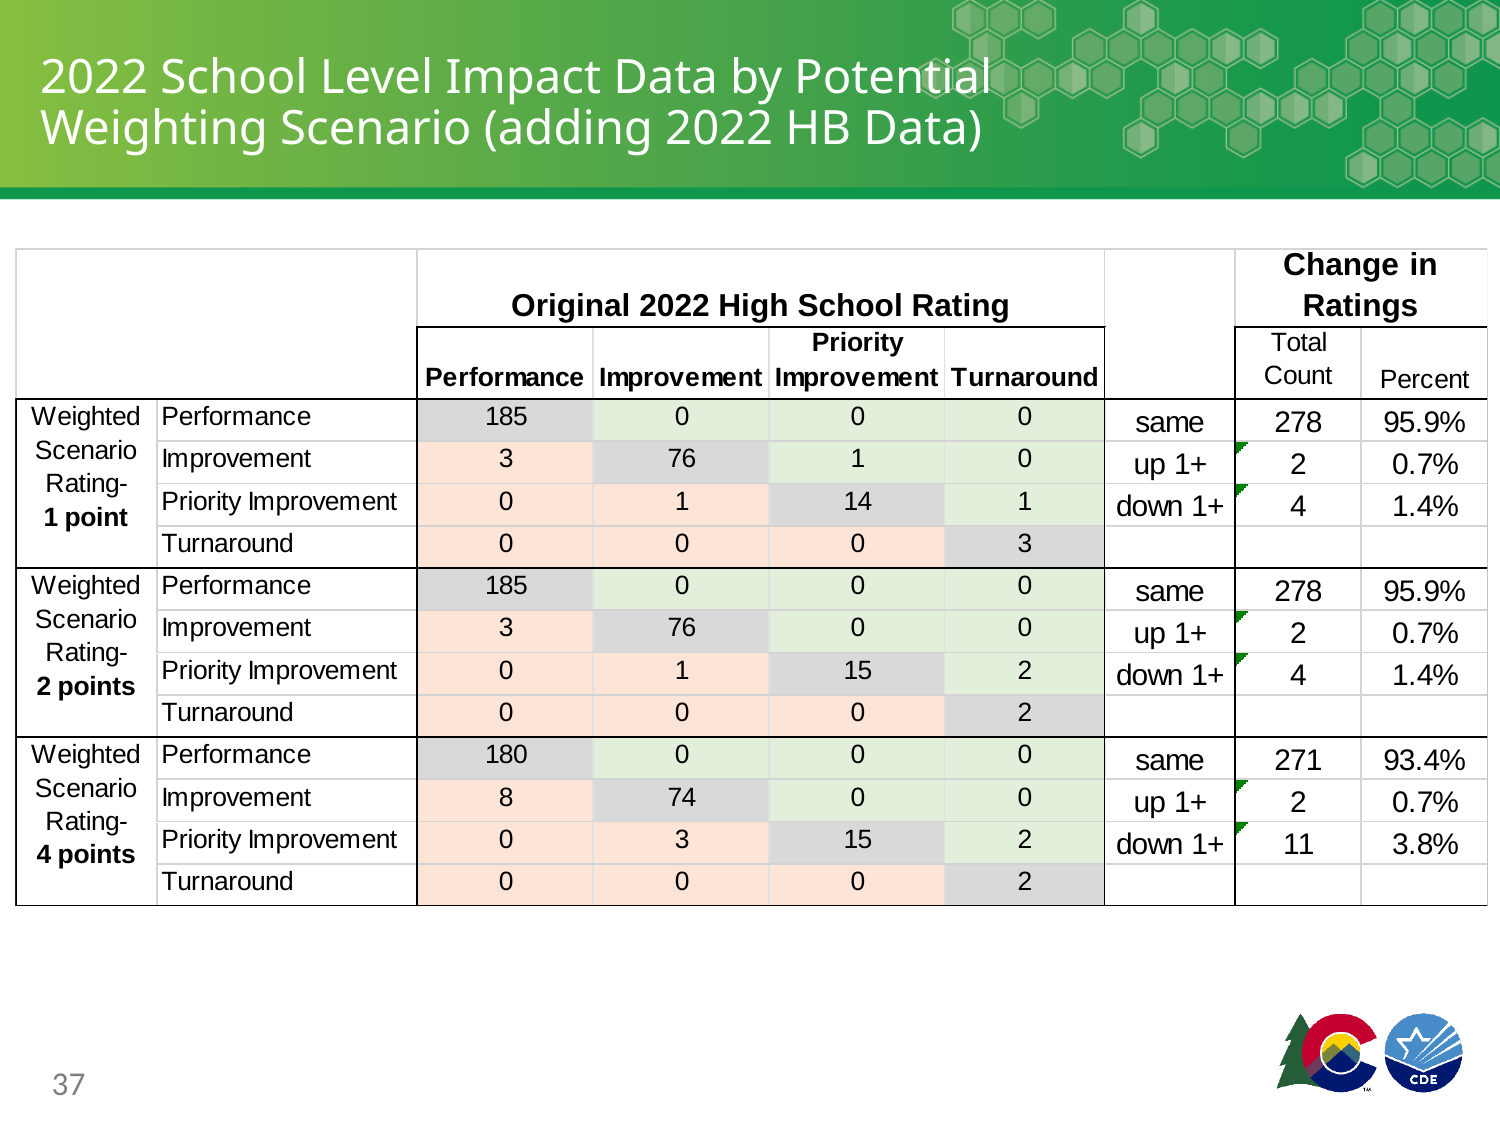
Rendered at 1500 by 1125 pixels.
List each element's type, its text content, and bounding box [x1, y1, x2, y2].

slide_number 37 [36, 1054, 375, 1115]
title 2022 School Level Impact Data by Potential Weighting Scenario (adding 2022 HB Data) [40, 41, 1038, 166]
picture [15, 248, 1490, 908]
picture [0, 0, 1500, 200]
picture [1275, 1012, 1463, 1093]
